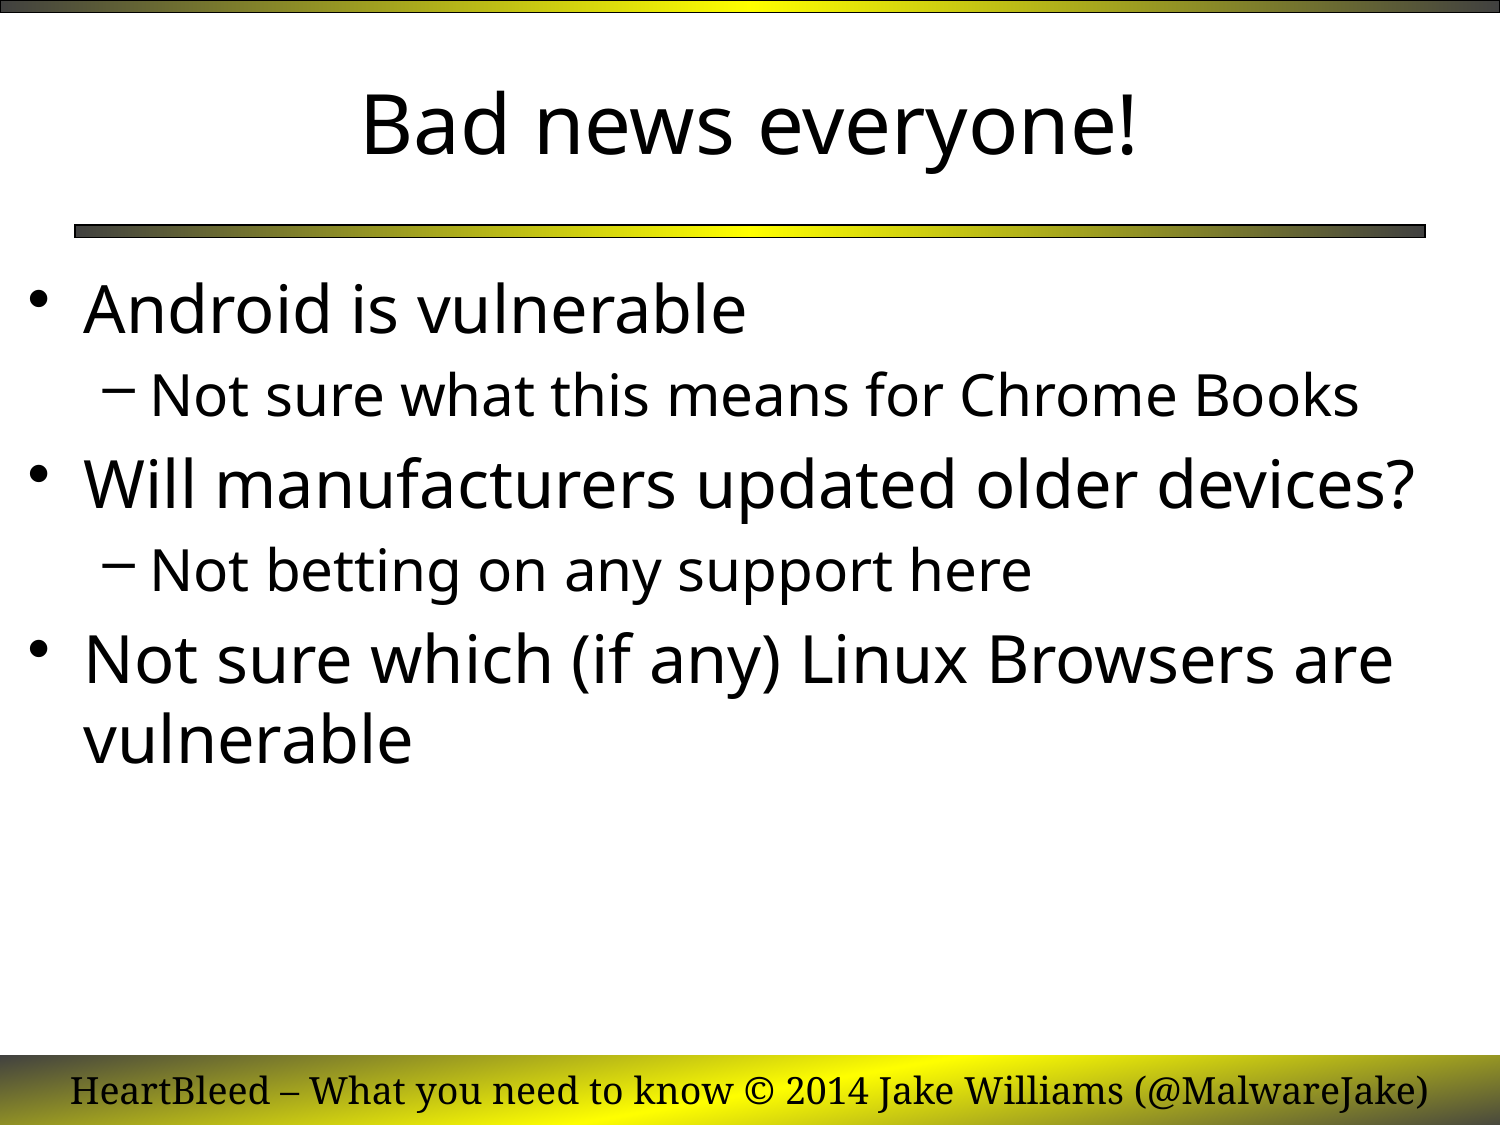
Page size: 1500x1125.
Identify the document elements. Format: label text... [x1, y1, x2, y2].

list Android is vulnerable Not sure what this means for Chrome Books Will manufacturers updated older devices? Not betting on any support here Not sure which (if any) Linux Browsers are vulnerable [12, 258, 1488, 1035]
title Bad news everyone! [12, 24, 1488, 219]
